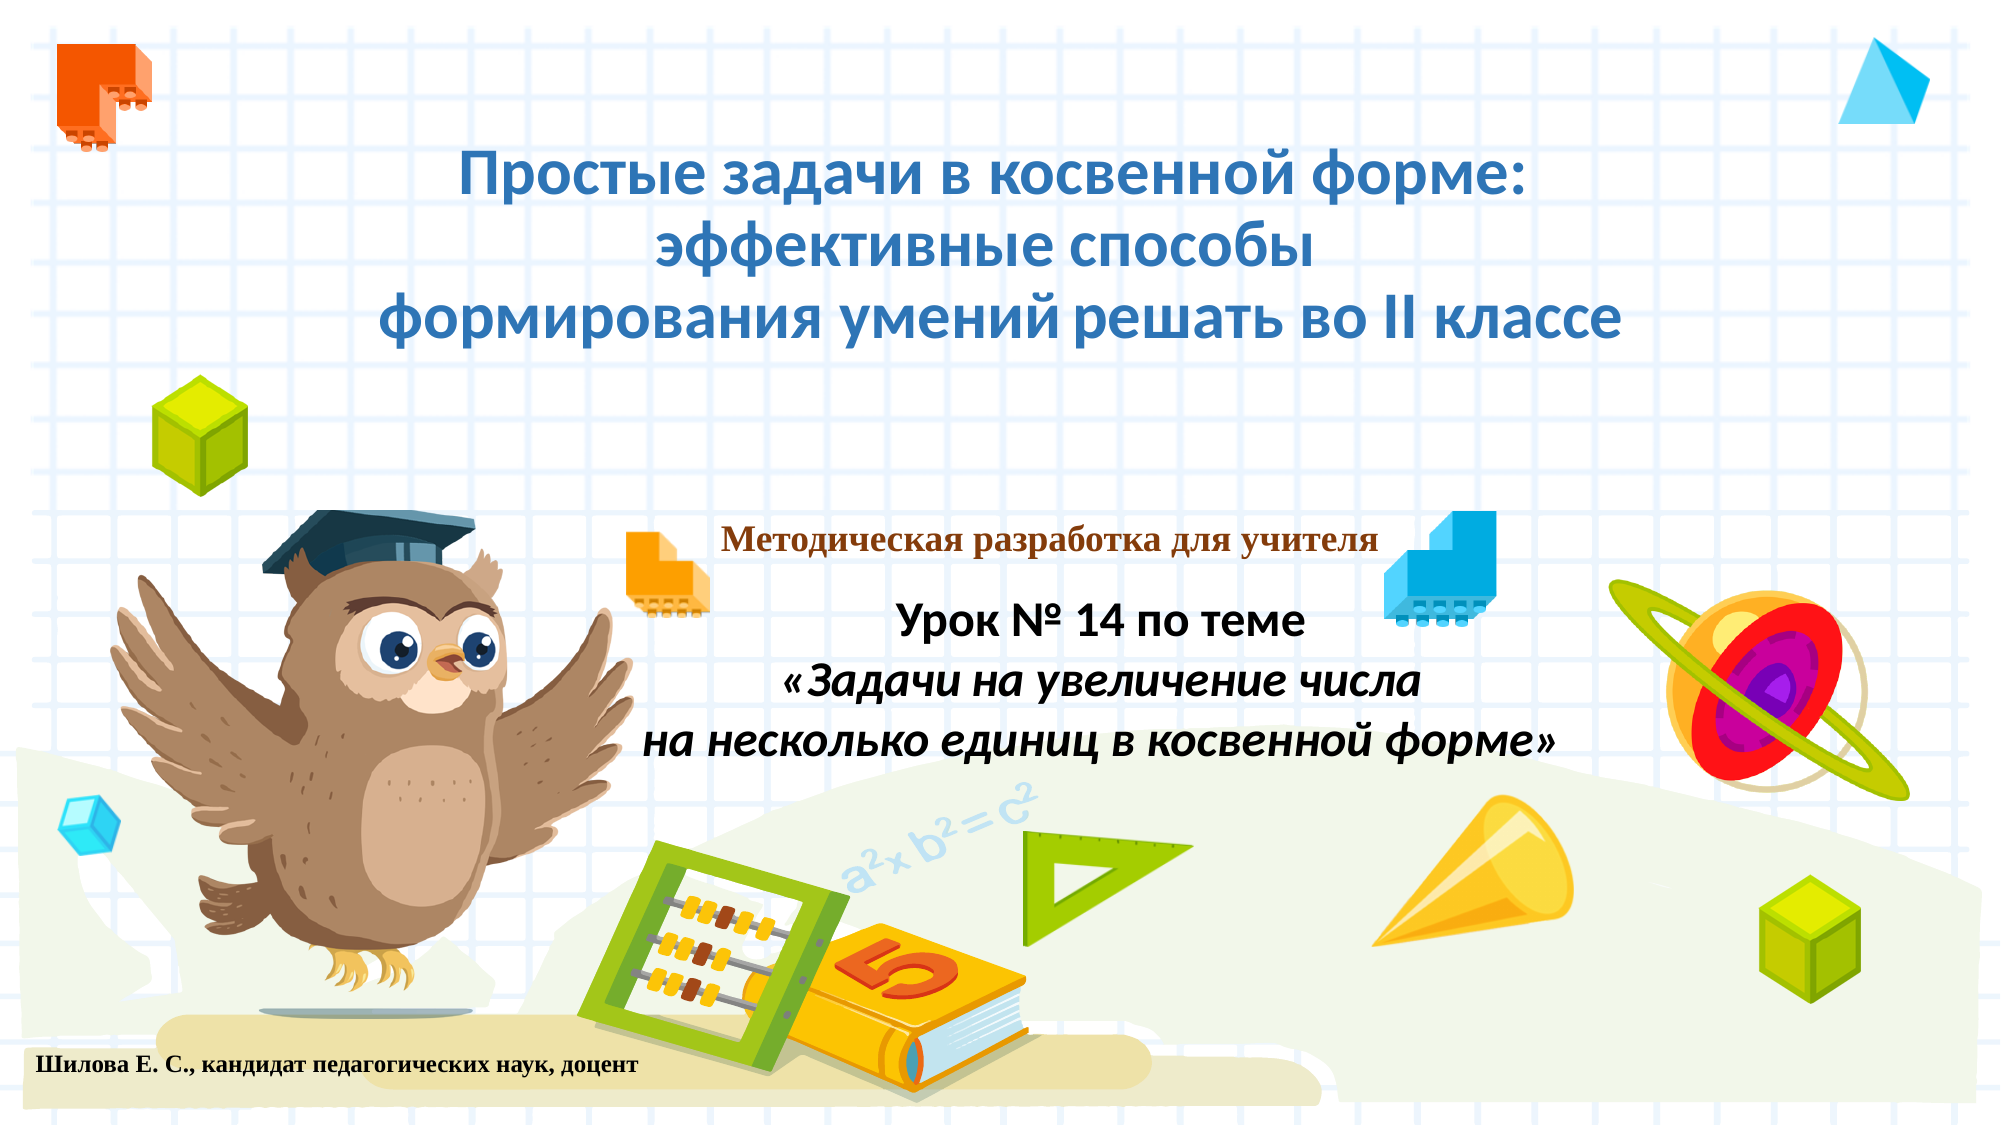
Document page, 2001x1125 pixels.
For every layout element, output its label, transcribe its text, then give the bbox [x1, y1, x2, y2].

picture [1758, 874, 1861, 1004]
picture [1608, 579, 1910, 801]
text_box Шилова Е. С., кандидат педагогических наук, доцент [20, 1043, 577, 1108]
text_box Урок № 14 по теме «Задачи на увеличение числа на несколько единиц в косвенной форме» [615, 579, 1588, 775]
subtitle Методическая разработка для учителя [577, 510, 1523, 1125]
picture [1523, 795, 1573, 946]
picture [4, 0, 1998, 1019]
